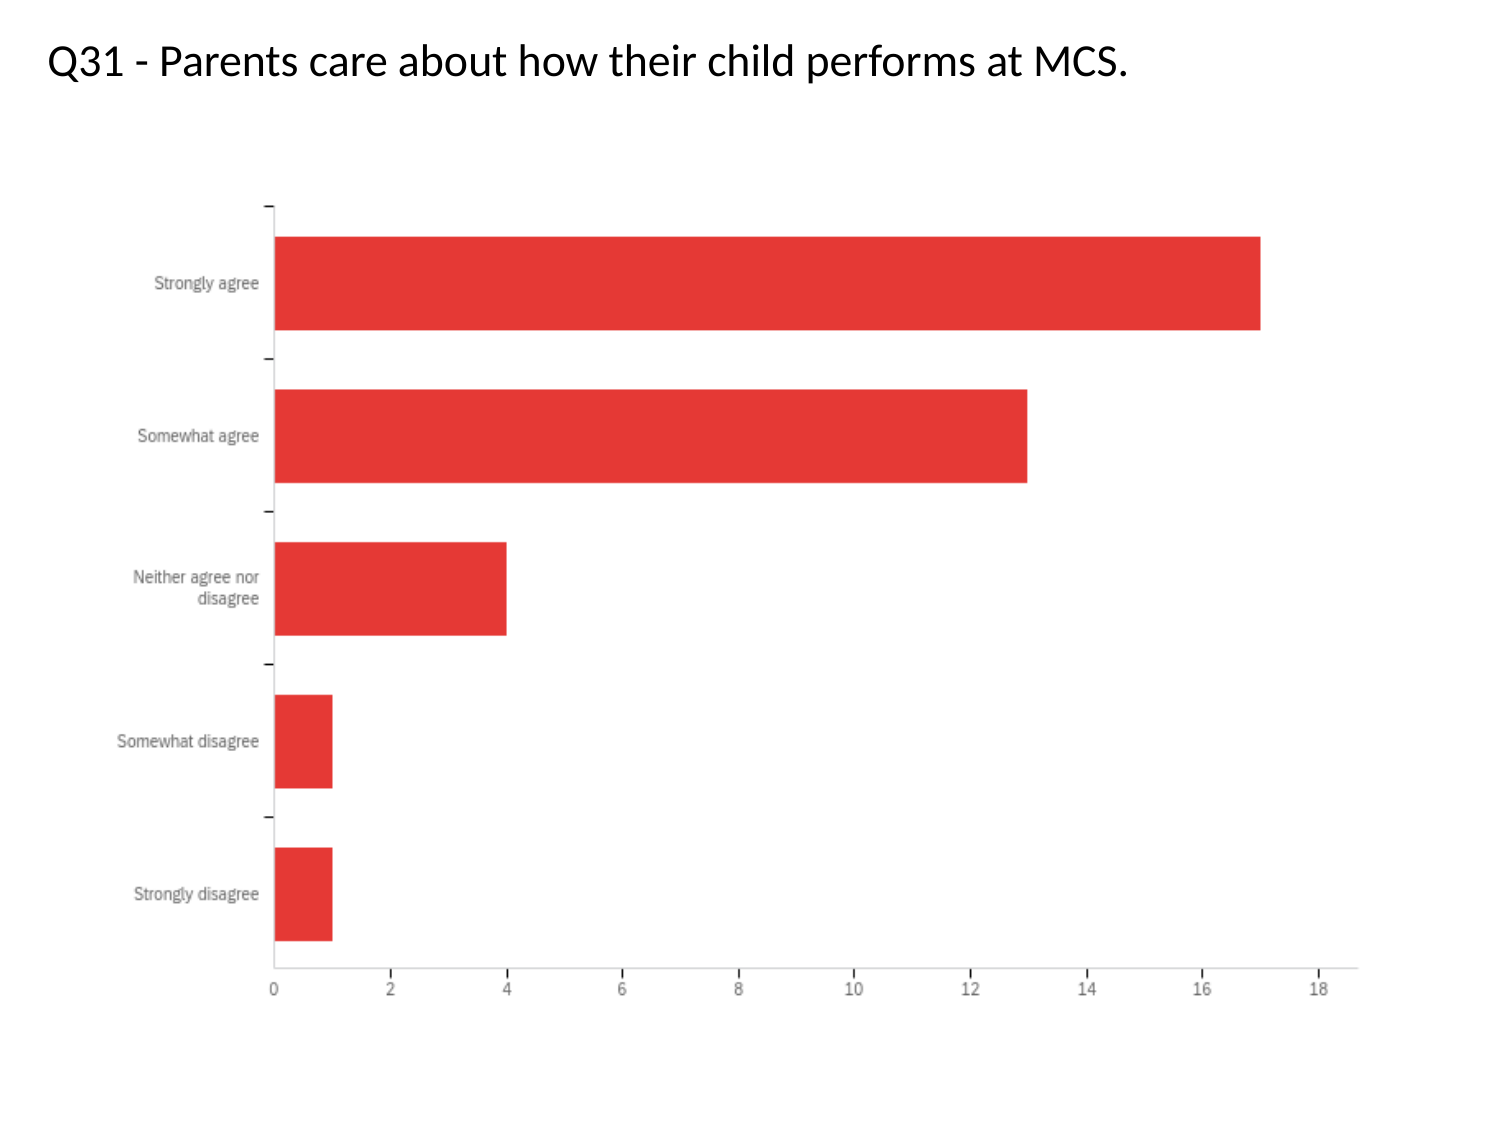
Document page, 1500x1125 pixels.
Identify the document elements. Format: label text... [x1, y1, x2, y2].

text_box Q31 - Parents care about how their child performs at MCS. [32, 22, 1383, 84]
picture [93, 196, 1407, 1018]
